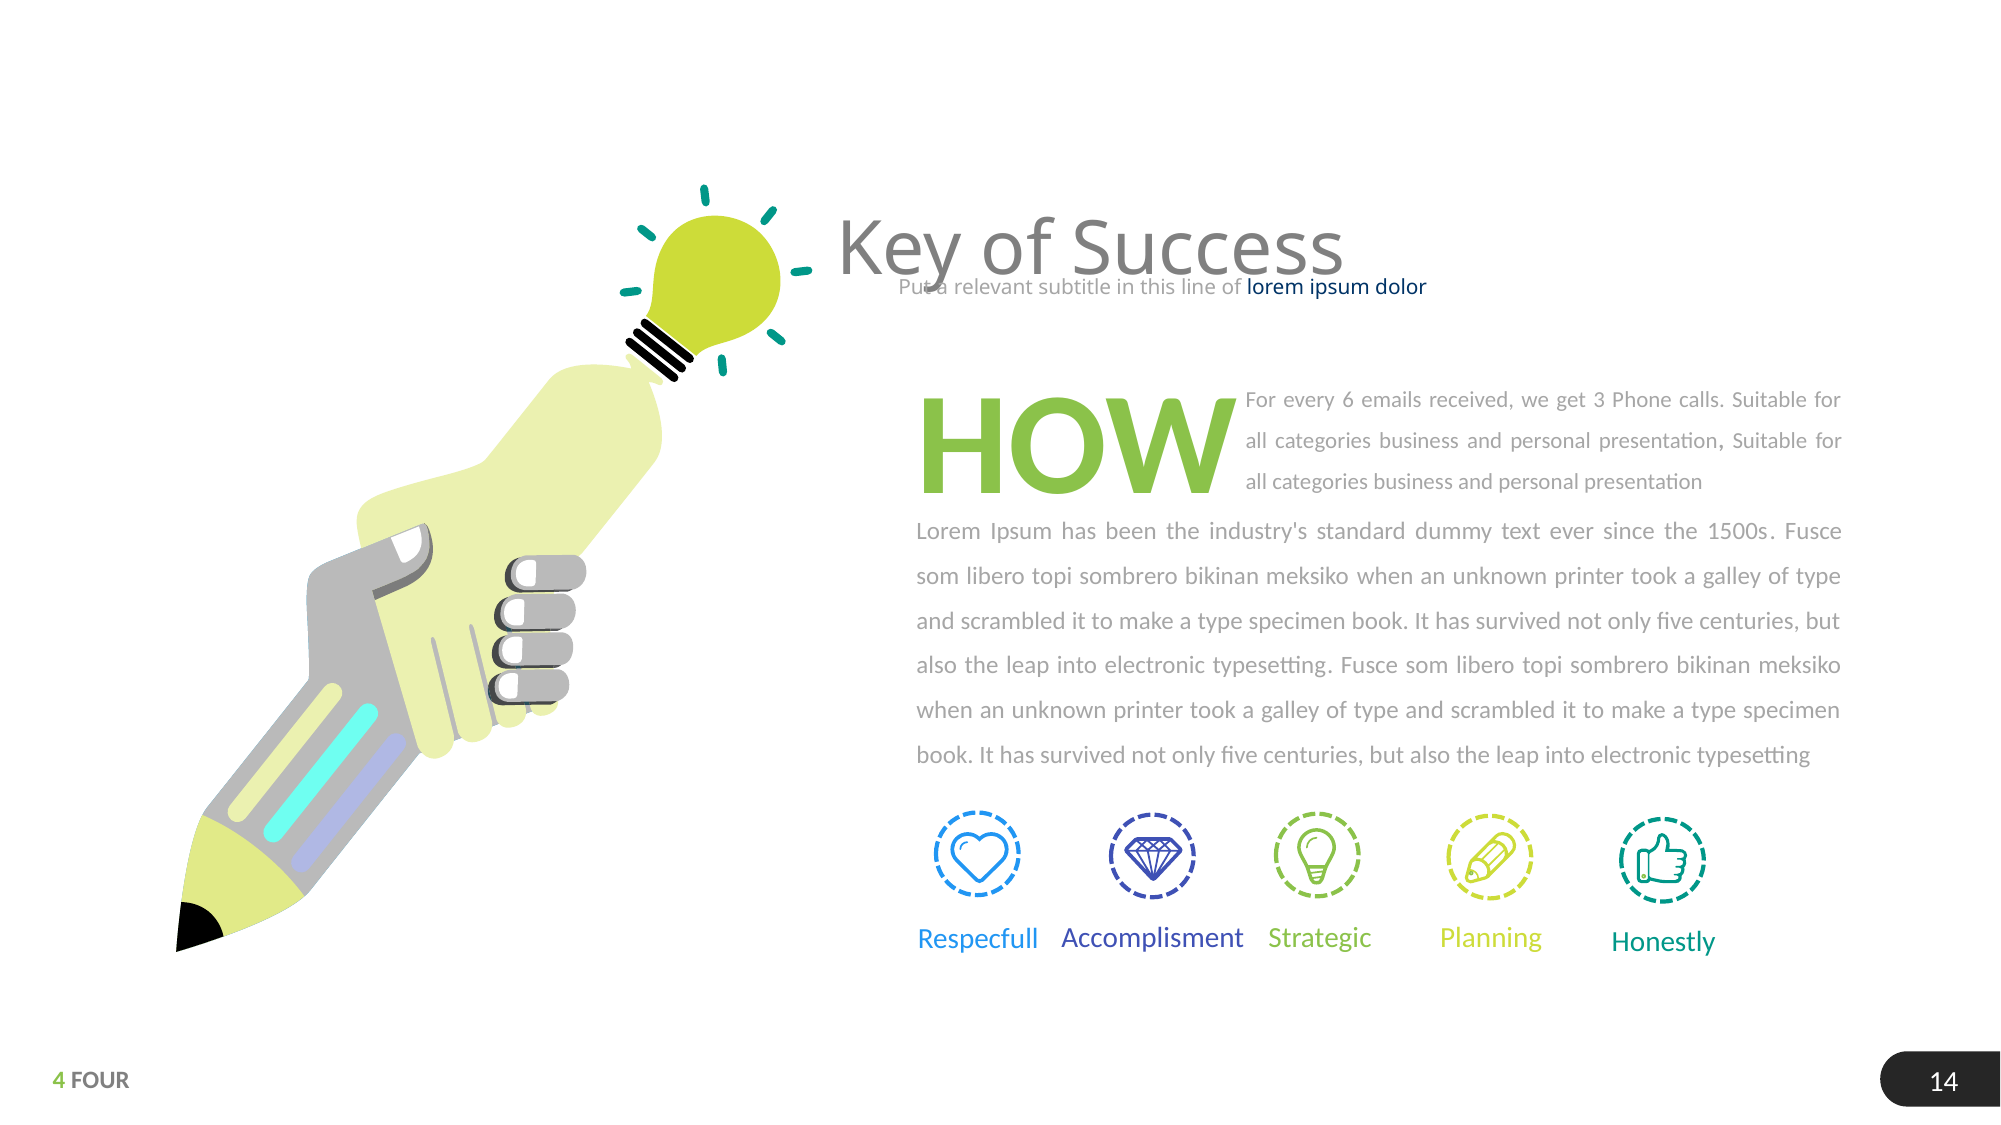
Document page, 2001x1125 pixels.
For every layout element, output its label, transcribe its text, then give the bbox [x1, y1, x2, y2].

text_box [1447, 814, 1533, 900]
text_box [1636, 833, 1688, 884]
text_box Lorem Ipsum has been the industry's standard dummy text ever since the 1500s. Fusce som libero topi sombrero bikinan meksiko when an unknown printer took a galley of type and scrambled it to make a type specimen book. It has survived not only five centuries, but also the leap into electronic typesetting. Fusce som libero topi sombrero bikinan meksiko when an unknown printer took a galley of type and scrambled it to make a type specimen book. It has survived not only five centuries, but also the leap into electronic typesetting [901, 502, 1858, 777]
text_box Key of Success [821, 192, 1361, 298]
text_box [1274, 812, 1360, 898]
text_box Put a relevant subtitle in this line of lorem ipsum dolor [883, 266, 1442, 306]
text_box [1620, 817, 1705, 903]
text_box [176, 184, 813, 952]
text_box For every 6 emails received, we get 3 Phone calls. Suitable for all categories business and personal presentation, Suitable for all categories business and personal presentation [1253, 363, 1858, 502]
text_box [1109, 813, 1195, 899]
text_box Strategic [1215, 911, 1386, 965]
text_box Accomplisment [1036, 910, 1269, 966]
text_box [1464, 831, 1517, 884]
text_box Honestly [1558, 914, 1769, 968]
text_box HOW [901, 340, 1253, 531]
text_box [948, 830, 1011, 884]
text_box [1297, 828, 1336, 885]
text_box 14 [1867, 1055, 2000, 1105]
text_box Planning [1386, 911, 1596, 965]
text_box [934, 811, 1020, 897]
text_box Respecfull [873, 912, 1036, 966]
